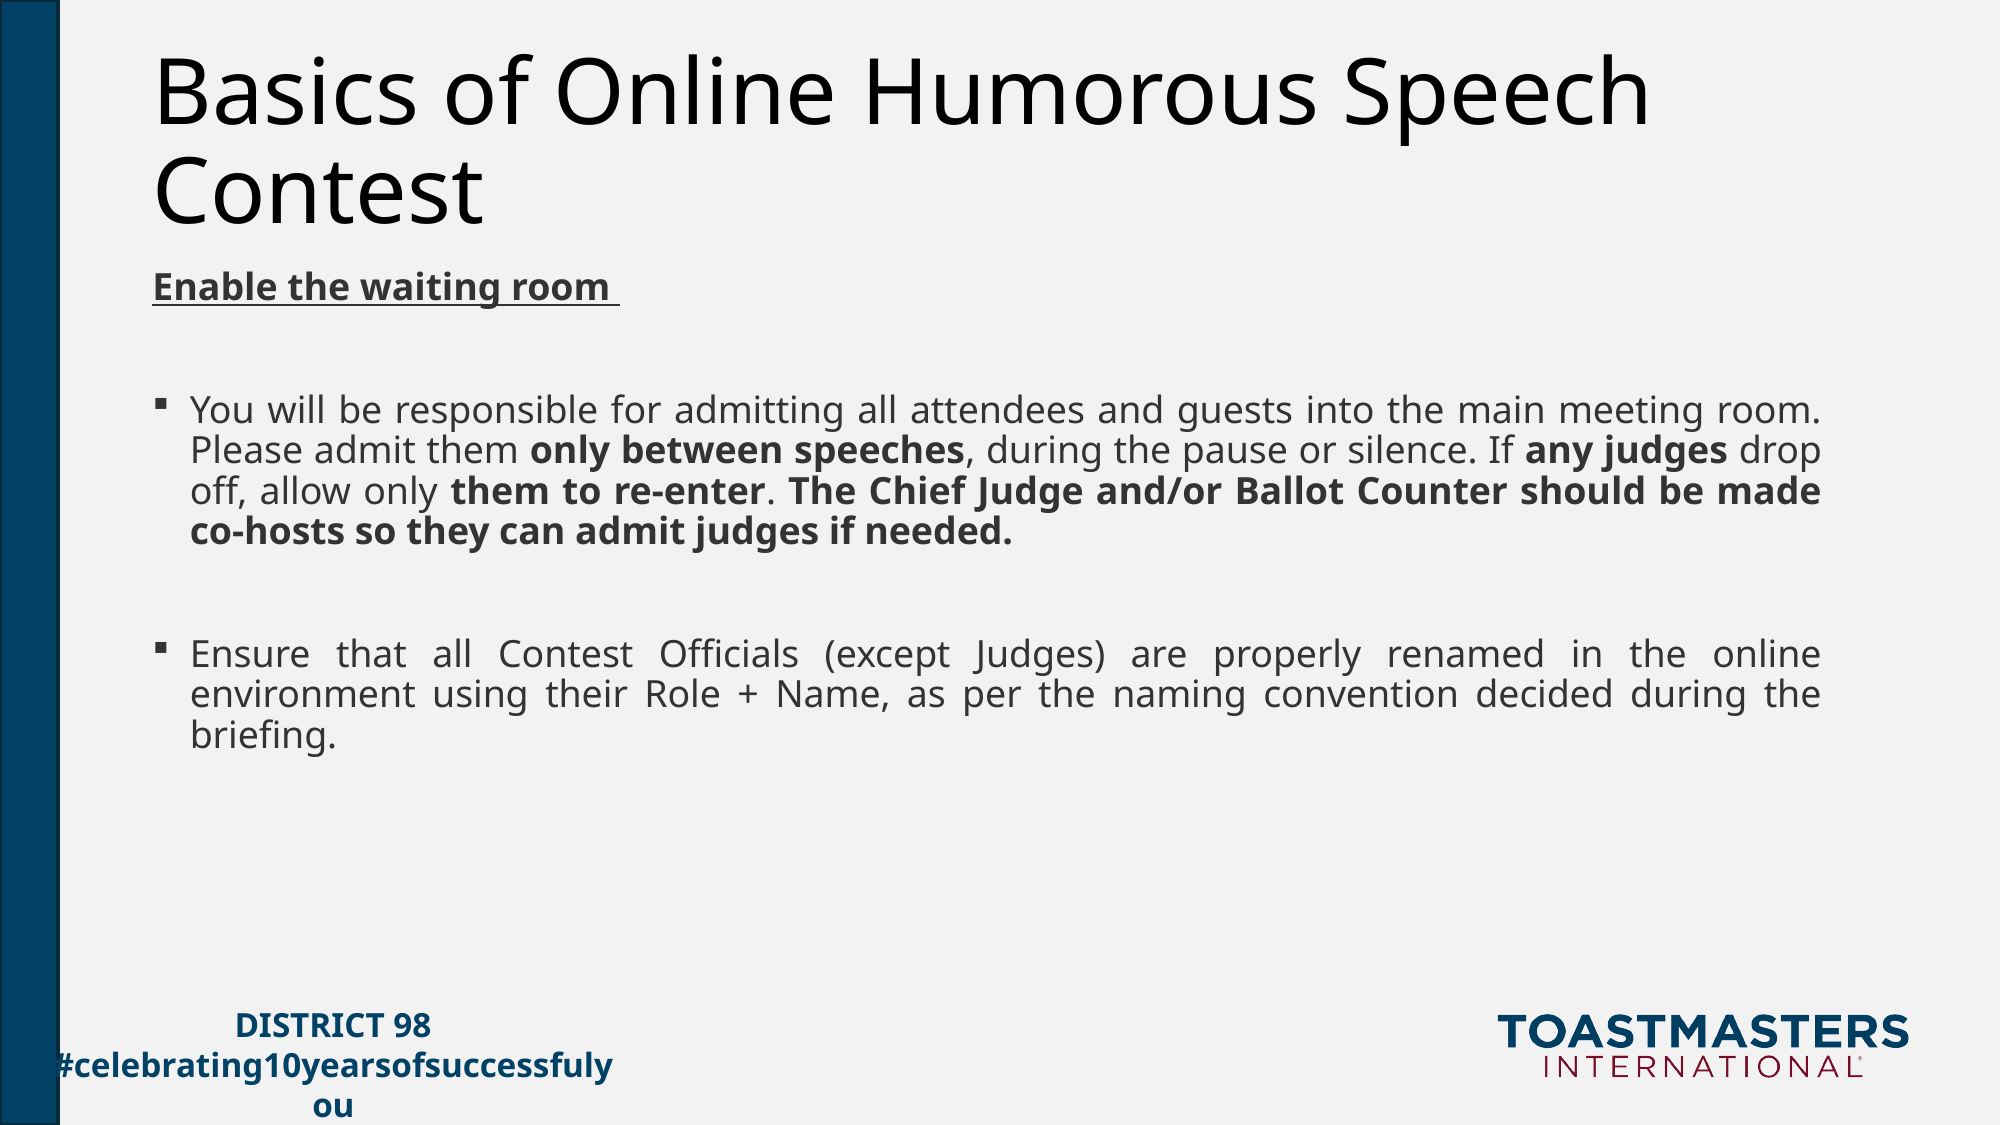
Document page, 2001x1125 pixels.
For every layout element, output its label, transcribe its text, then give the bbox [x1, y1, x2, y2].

list Enable the waiting room You will be responsible for admitting all attendees and guests into the main meeting room. Please admit them only between speeches, during the pause or silence. If any judges drop off, allow only them to re-enter. The Chief Judge and/or Ballot Counter should be made co-hosts so they can admit judges if needed. Ensure that all Contest Officials (except Judges) are properly renamed in the online environment using their Role + Name, as per the naming convention decided during the briefing. [137, 260, 1838, 950]
text_box DISTRICT 98 #celebrating10yearsofsuccessfulyou [28, 996, 638, 1125]
title Basics of Online Humorous Speech Contest [137, 59, 1944, 229]
text_box [0, 0, 60, 1125]
picture [1383, 631, 2000, 1125]
